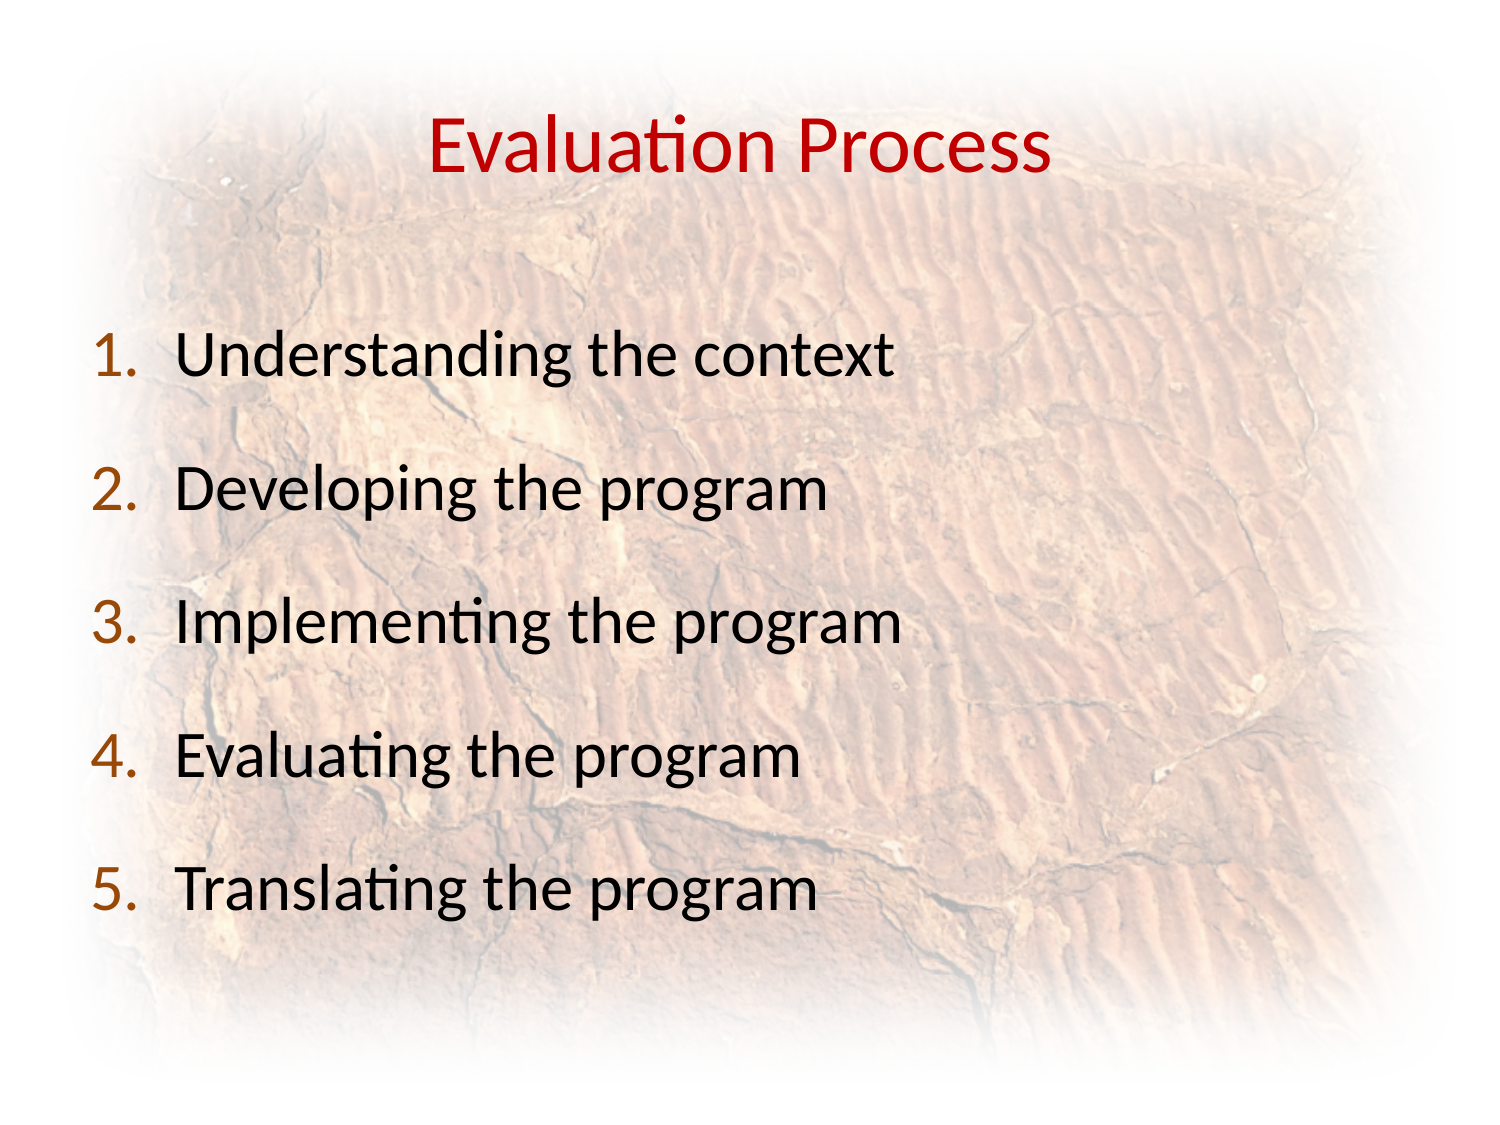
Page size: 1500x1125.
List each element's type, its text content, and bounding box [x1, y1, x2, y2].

list Understanding the context Developing the program Implementing the program Evaluating the program Translating the program [75, 262, 1425, 1083]
title Evaluation Process [75, 45, 1425, 233]
